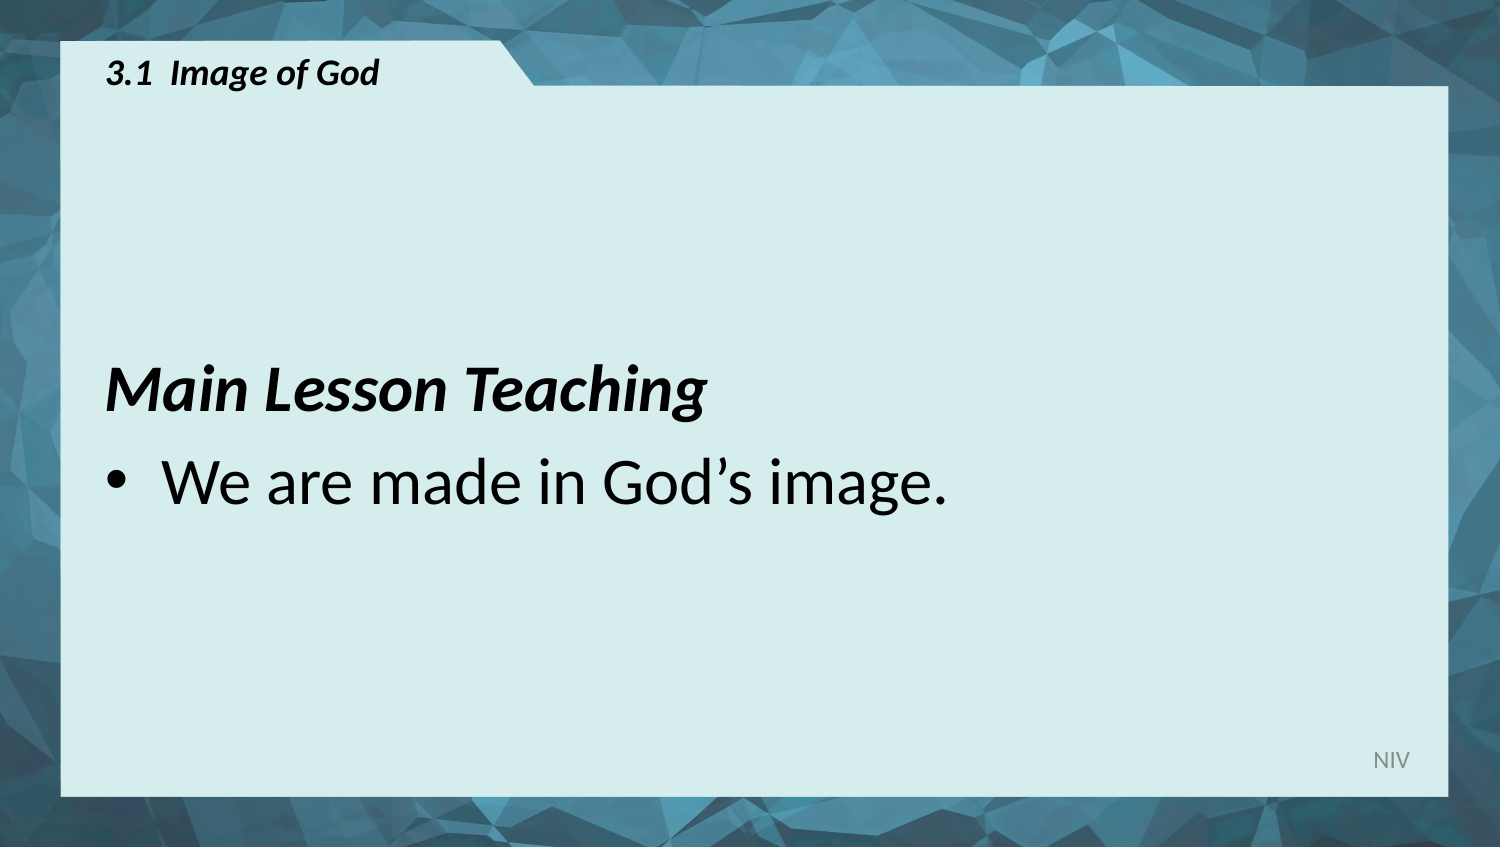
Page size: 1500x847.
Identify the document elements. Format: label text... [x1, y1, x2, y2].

list Main Lesson Teaching We are made in God’s image. [89, 141, 1403, 722]
title 3.1 Image of God [89, 33, 1420, 108]
picture [0, 0, 1500, 847]
footer NIV [950, 736, 1425, 782]
